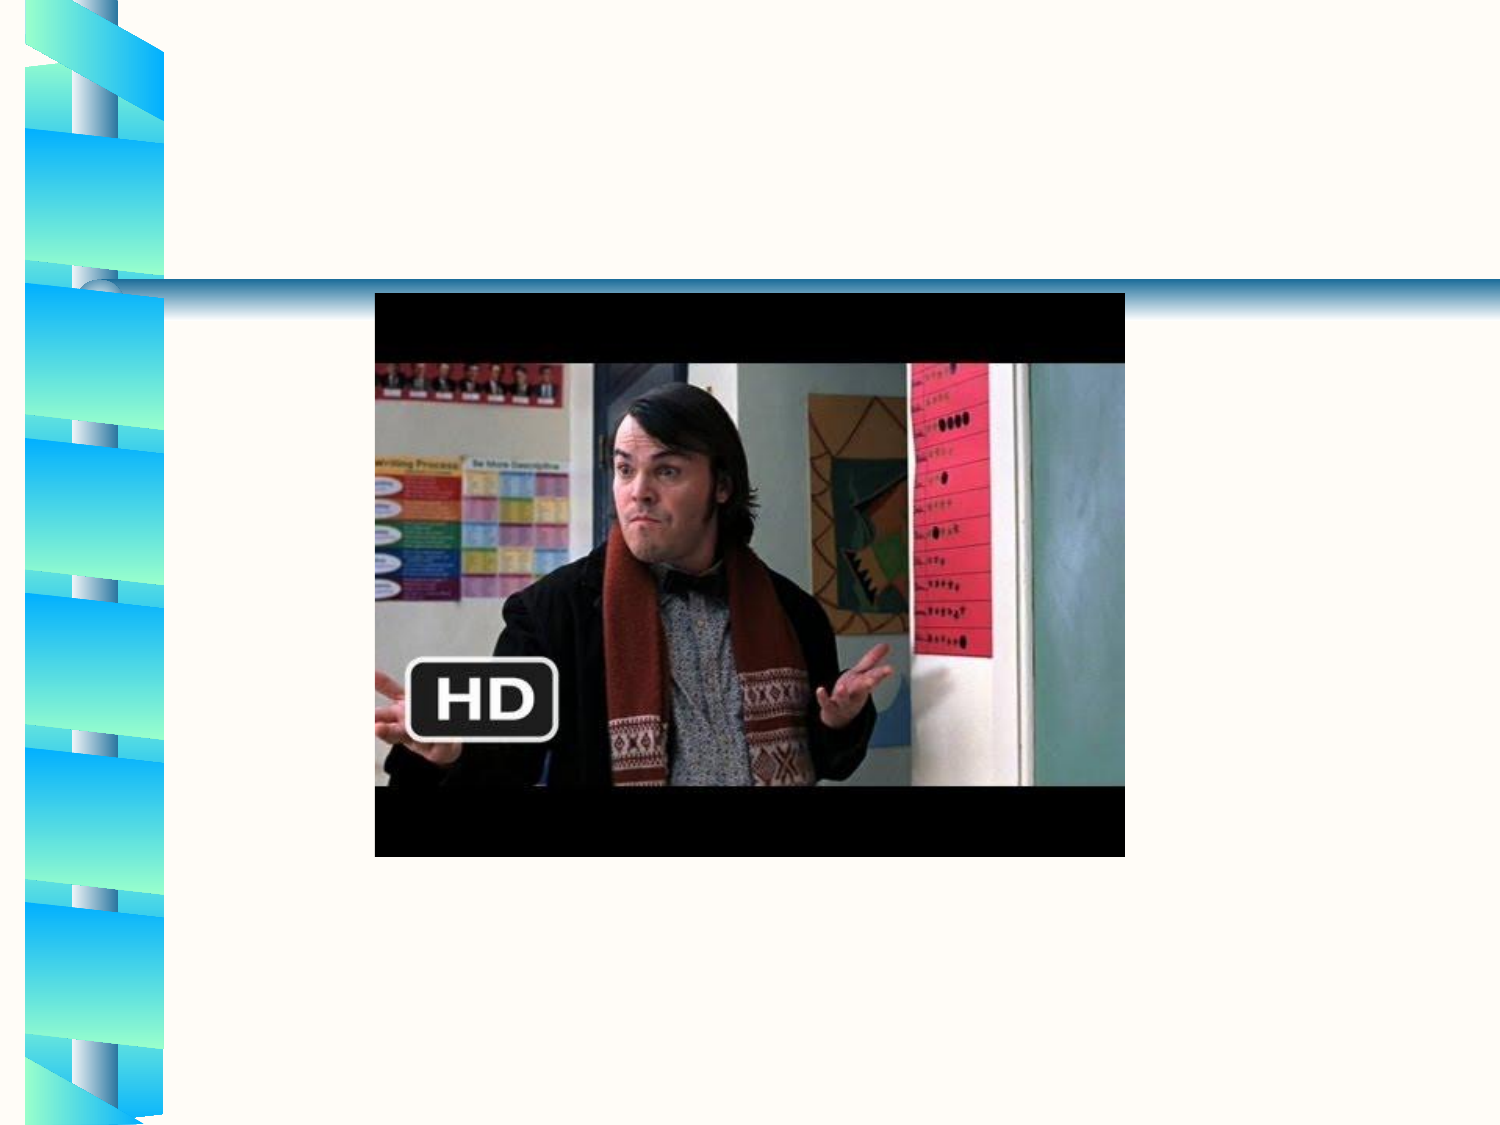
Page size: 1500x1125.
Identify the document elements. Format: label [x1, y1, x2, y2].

text_box [374, 293, 1125, 857]
